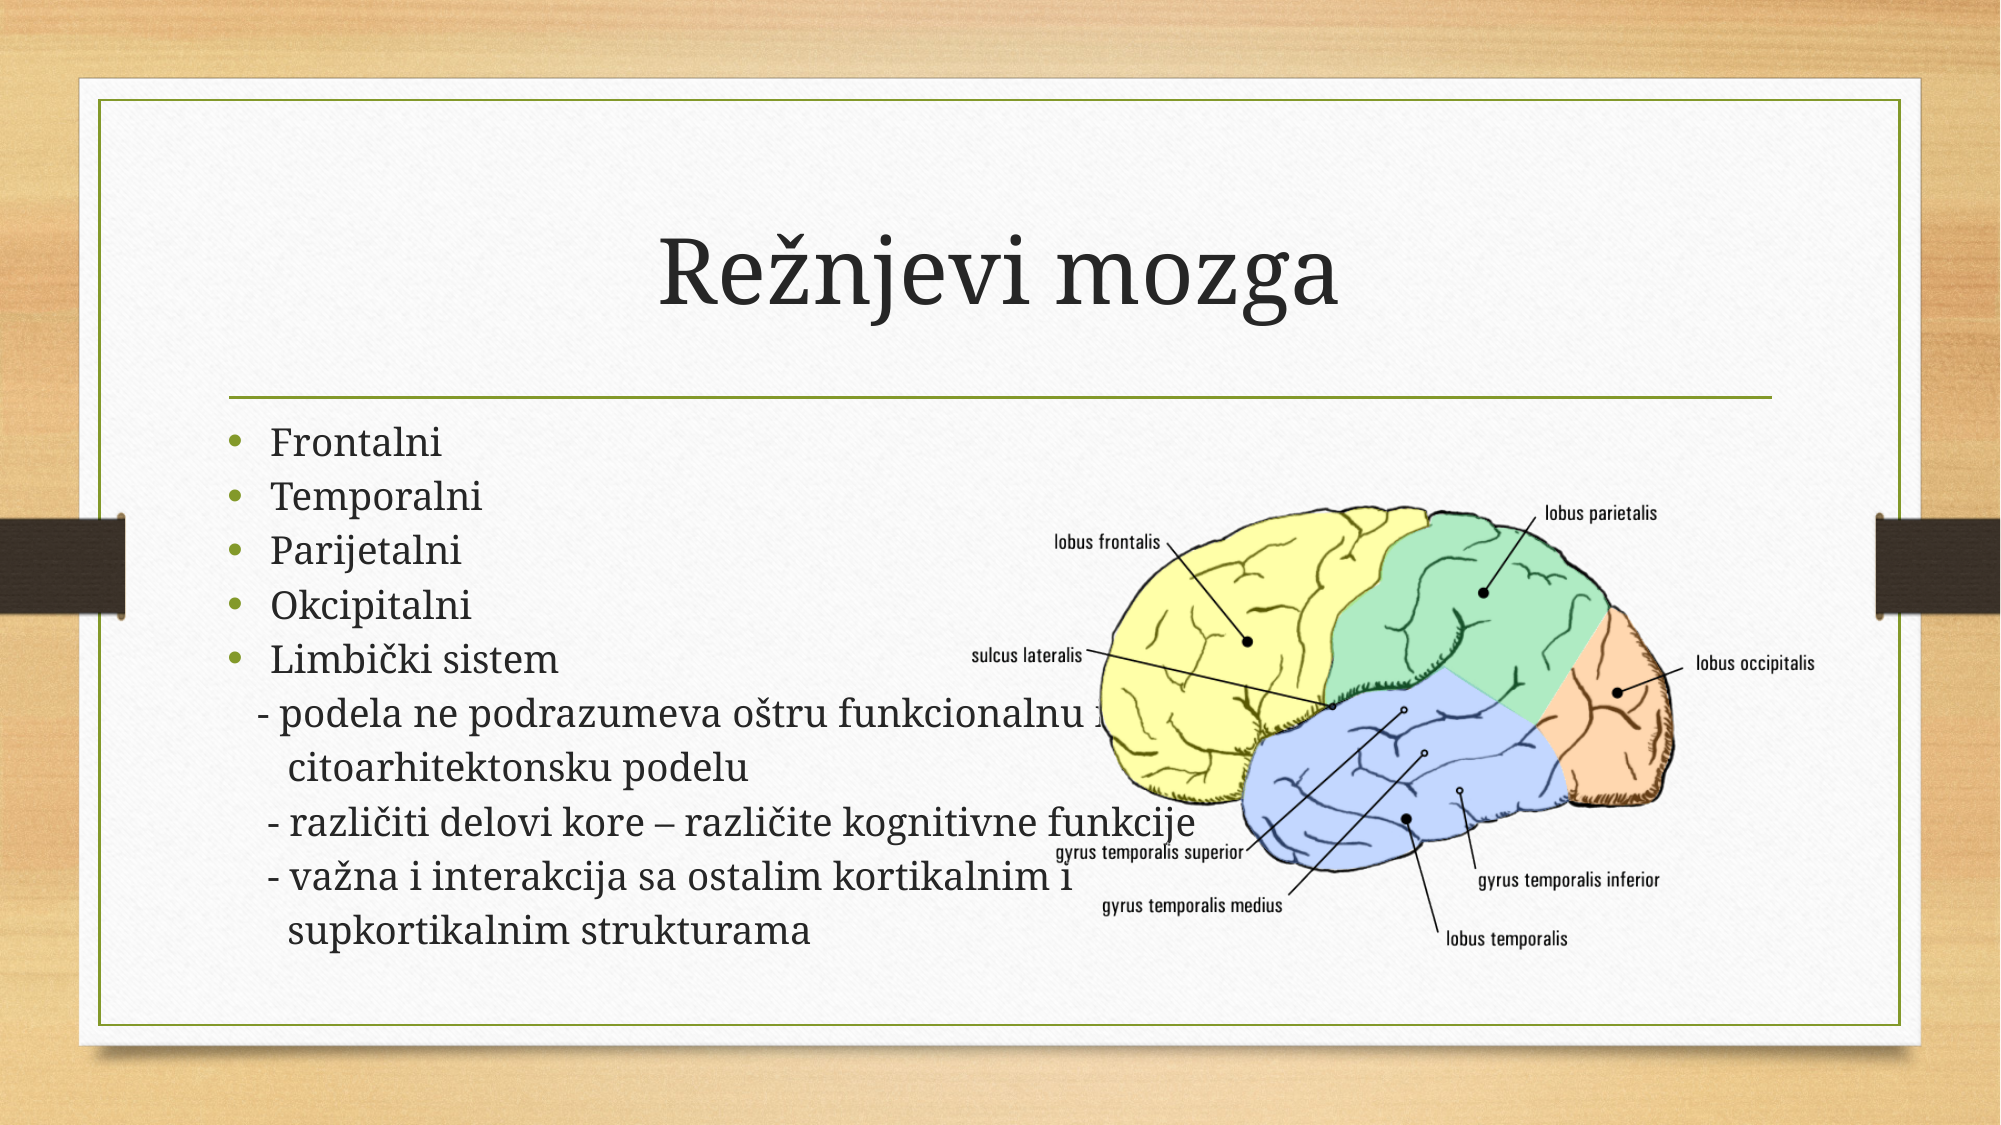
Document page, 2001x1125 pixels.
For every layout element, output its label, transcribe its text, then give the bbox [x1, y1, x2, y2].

picture [0, 0, 2001, 1125]
list Frontalni Temporalni Parijetalni Okcipitalni Limbički sistem - podela ne podrazumeva oštru funkcionalnu ili citoarhitektonsku podelu - različiti delovi kore – različite kognitivne funkcije - važna i interakcija sa ostalim kortikalnim i supkortikalnim strukturama [212, 419, 1788, 964]
title Režnjevi mozga [212, 161, 1788, 375]
